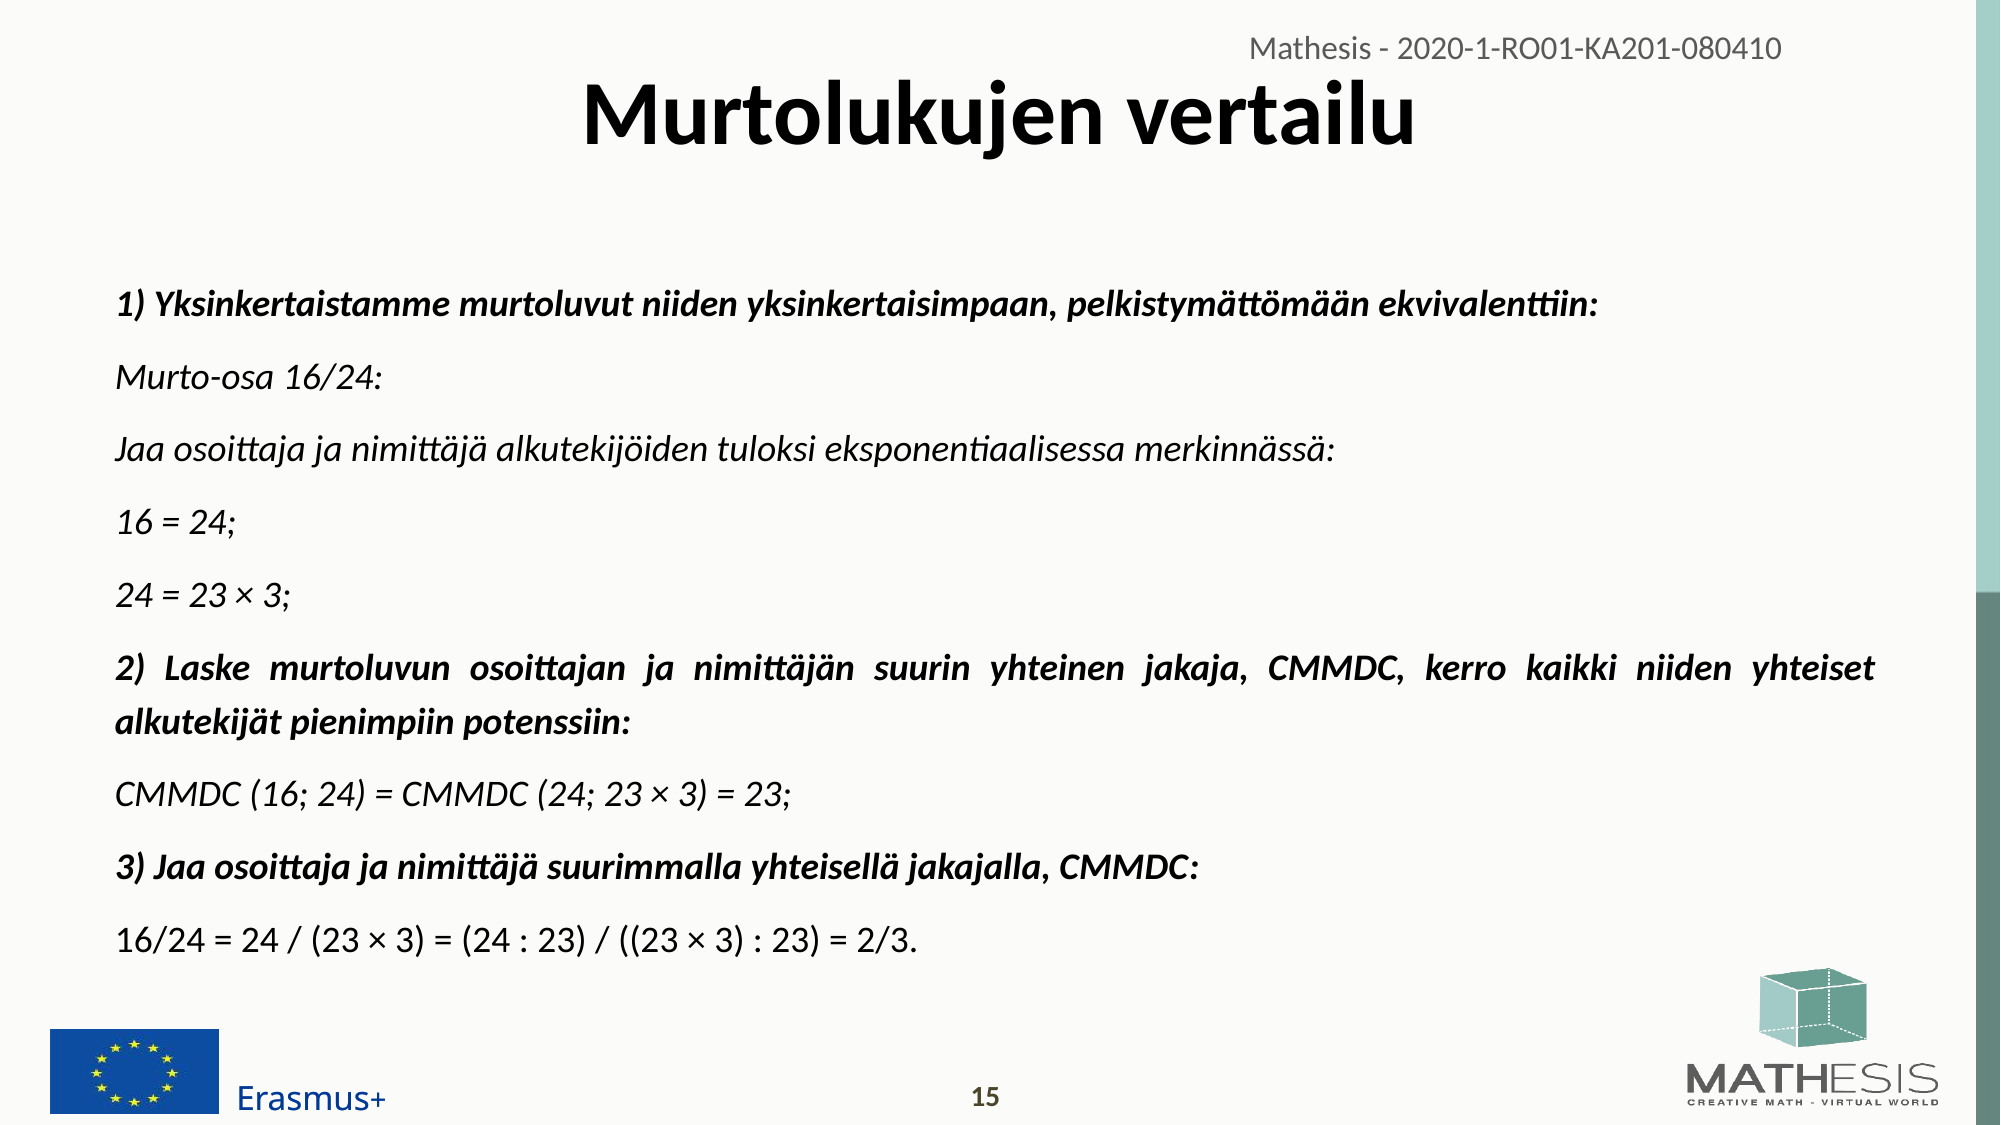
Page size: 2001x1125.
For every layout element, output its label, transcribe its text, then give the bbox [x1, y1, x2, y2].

picture [50, 1029, 219, 1114]
title Murtolukujen vertailu [99, 45, 1900, 233]
list 1) Yksinkertaistamme murtoluvut niiden yksinkertaisimpaan, pelkistymättömään ekvivalenttiin: Murto-osa 16/24: Jaa osoittaja ja nimittäjä alkutekijöiden tuloksi eksponentiaalisessa merkinnässä: 16 = 24; 24 = 23 × 3; 2) Laske murtoluvun osoittajan ja nimittäjän suurin yhteinen jakaja, CMMDC, kerro kaikki niiden yhteiset alkutekijät pienimpiin potenssiin: CMMDC (16; 24) = CMMDC (24; 23 × 3) = 23; 3) Jaa osoittaja ja nimittäjä suurimmalla yhteisellä jakajalla, CMMDC: 16/24 = 24 / (23 × 3) = (24 : 23) / ((23 × 3) : 23) = 2/3. [99, 262, 1900, 1005]
